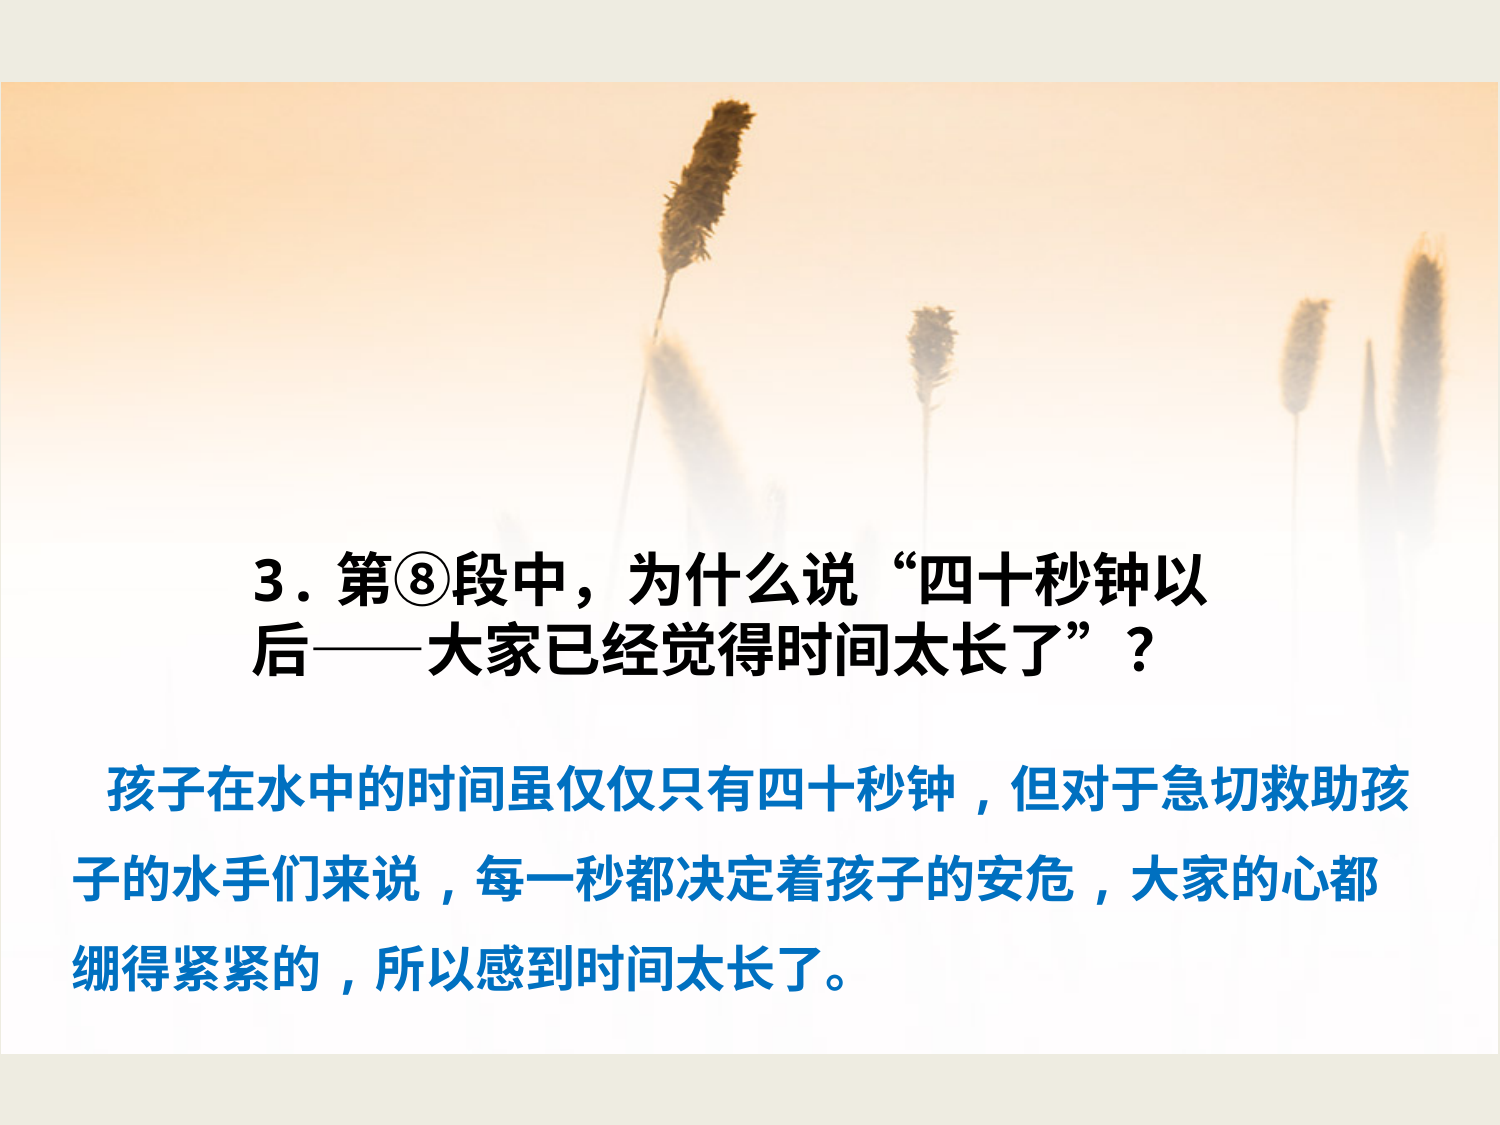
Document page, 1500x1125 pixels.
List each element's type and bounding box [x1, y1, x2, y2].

picture [1, 82, 1498, 1055]
